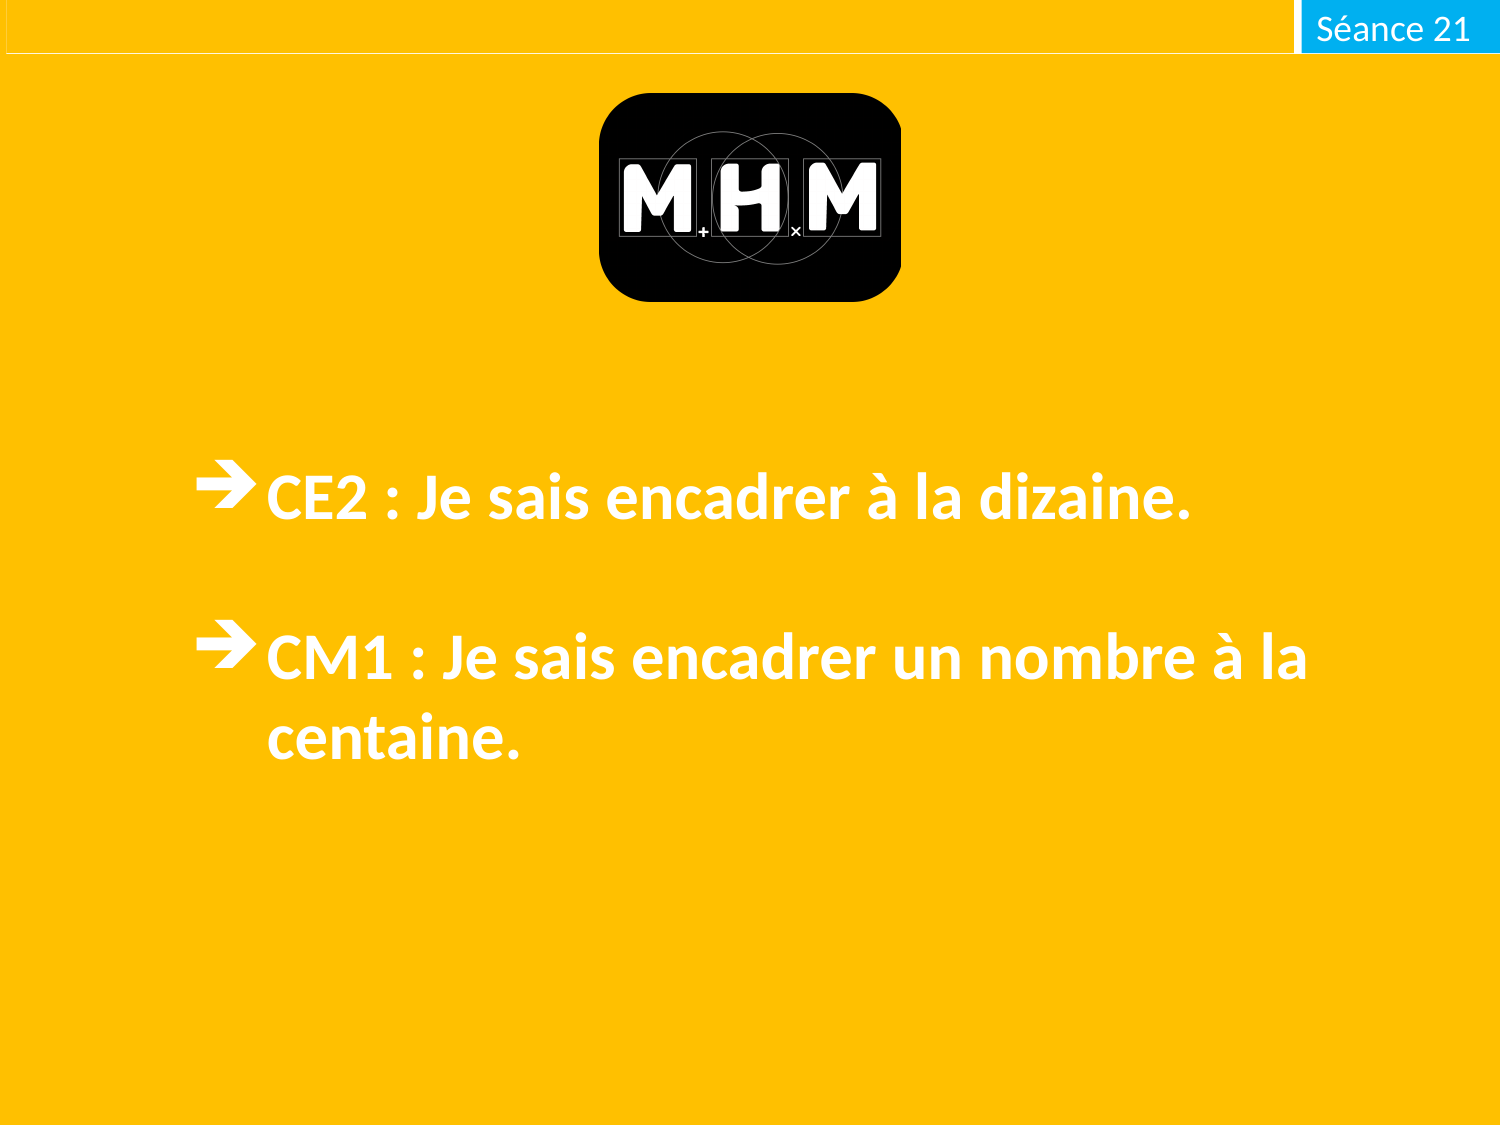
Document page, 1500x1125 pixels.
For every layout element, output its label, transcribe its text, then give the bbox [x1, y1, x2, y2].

picture [599, 93, 901, 302]
text_box [0, 52, 1500, 1125]
text_box CE2 : Je sais encadrer à la dizaine. CM1 : Je sais encadrer un nombre à la centaine. [177, 375, 1359, 781]
